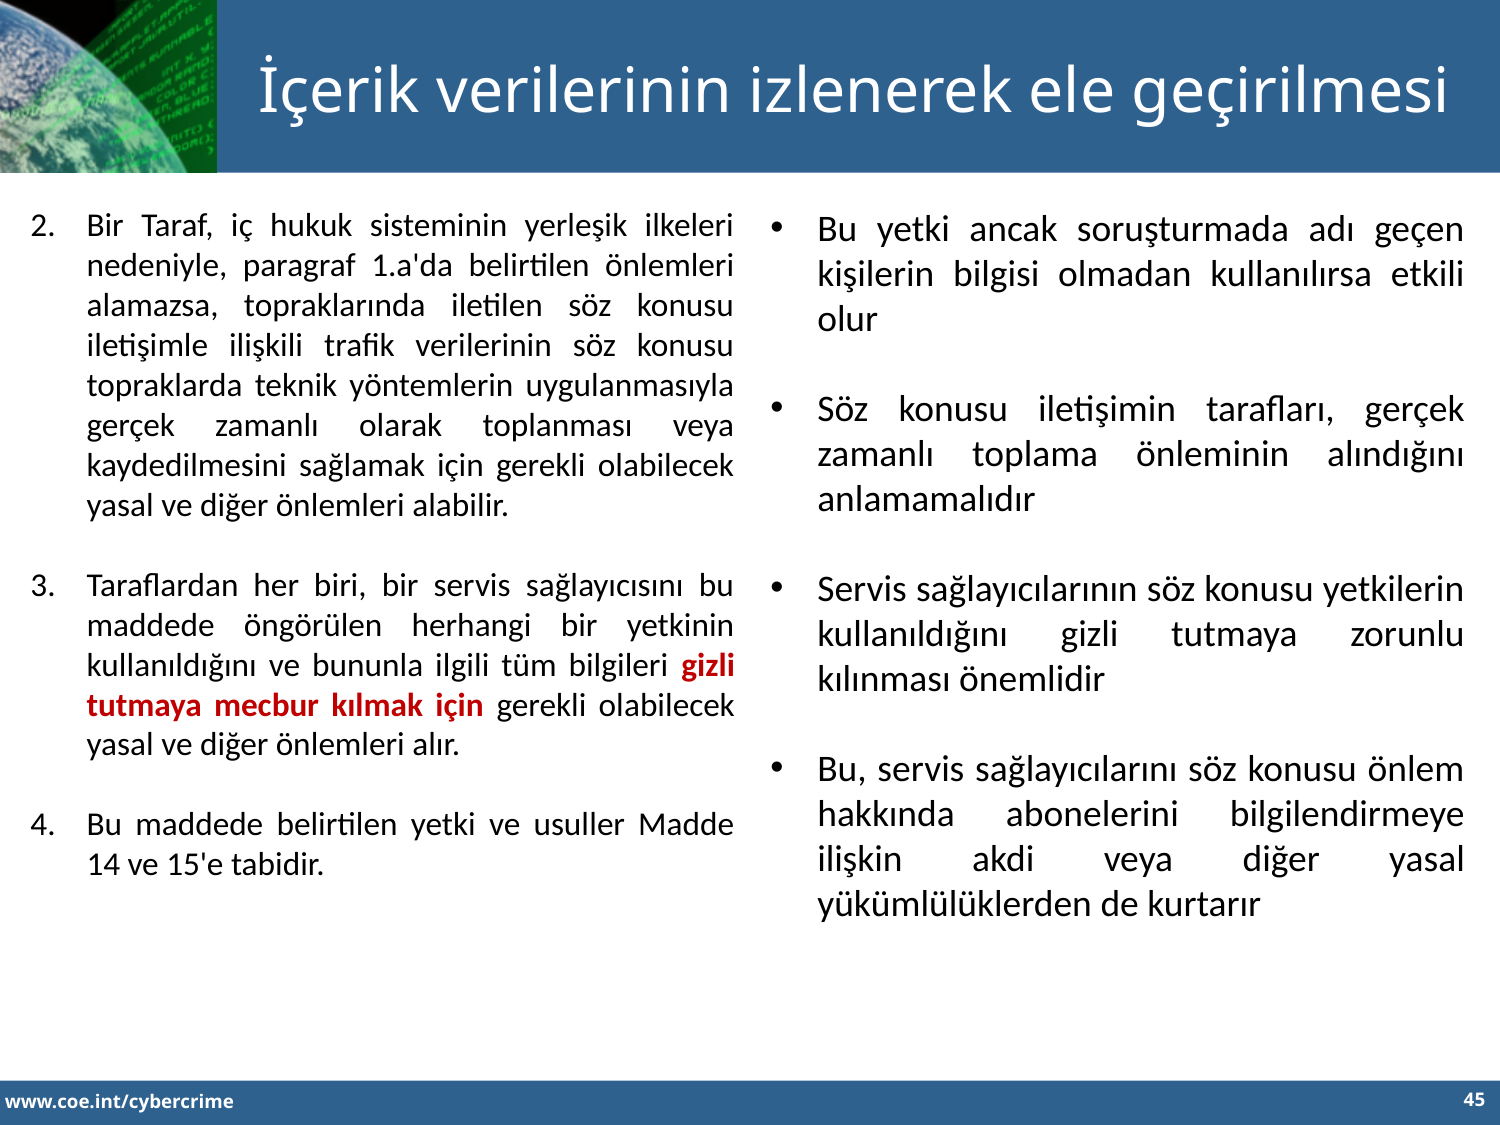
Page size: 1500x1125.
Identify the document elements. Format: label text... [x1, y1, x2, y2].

picture [0, 0, 217, 173]
text_box İçerik verilerinin izlenerek ele geçirilmesi [230, 42, 1483, 133]
text_box Bu yetki ancak soruşturmada adı geçen kişilerin bilgisi olmadan kullanılırsa etkili olur Söz konusu iletişimin tarafları, gerçek zamanlı toplama önleminin alındığını anlamamalıdır Servis sağlayıcılarının söz konusu yetkilerin kullanıldığını gizli tutmaya zorunlu kılınması önemlidir Bu, servis sağlayıcılarını söz konusu önlem hakkında abonelerini bilgilendirmeye ilişkin akdi veya diğer yasal yükümlülüklerden de kurtarır [755, 196, 1480, 931]
text_box Bir Taraf, iç hukuk sisteminin yerleşik ilkeleri nedeniyle, paragraf 1.a'da belirtilen önlemleri alamazsa, topraklarında iletilen söz konusu iletişimle ilişkili trafik verilerinin söz konusu topraklarda teknik yöntemlerin uygulanmasıyla gerçek zamanlı olarak toplanması veya kaydedilmesini sağlamak için gerekli olabilecek yasal ve diğer önlemleri alabilir. Taraflardan her biri, bir servis sağlayıcısını bu maddede öngörülen herhangi bir yetkinin kullanıldığını ve bununla ilgili tüm bilgileri gizli tutmaya mecbur kılmak için gerekli olabilecek yasal ve diğer önlemleri alır. Bu maddede belirtilen yetki ve usuller Madde 14 ve 15'e tabidir. [15, 196, 750, 890]
